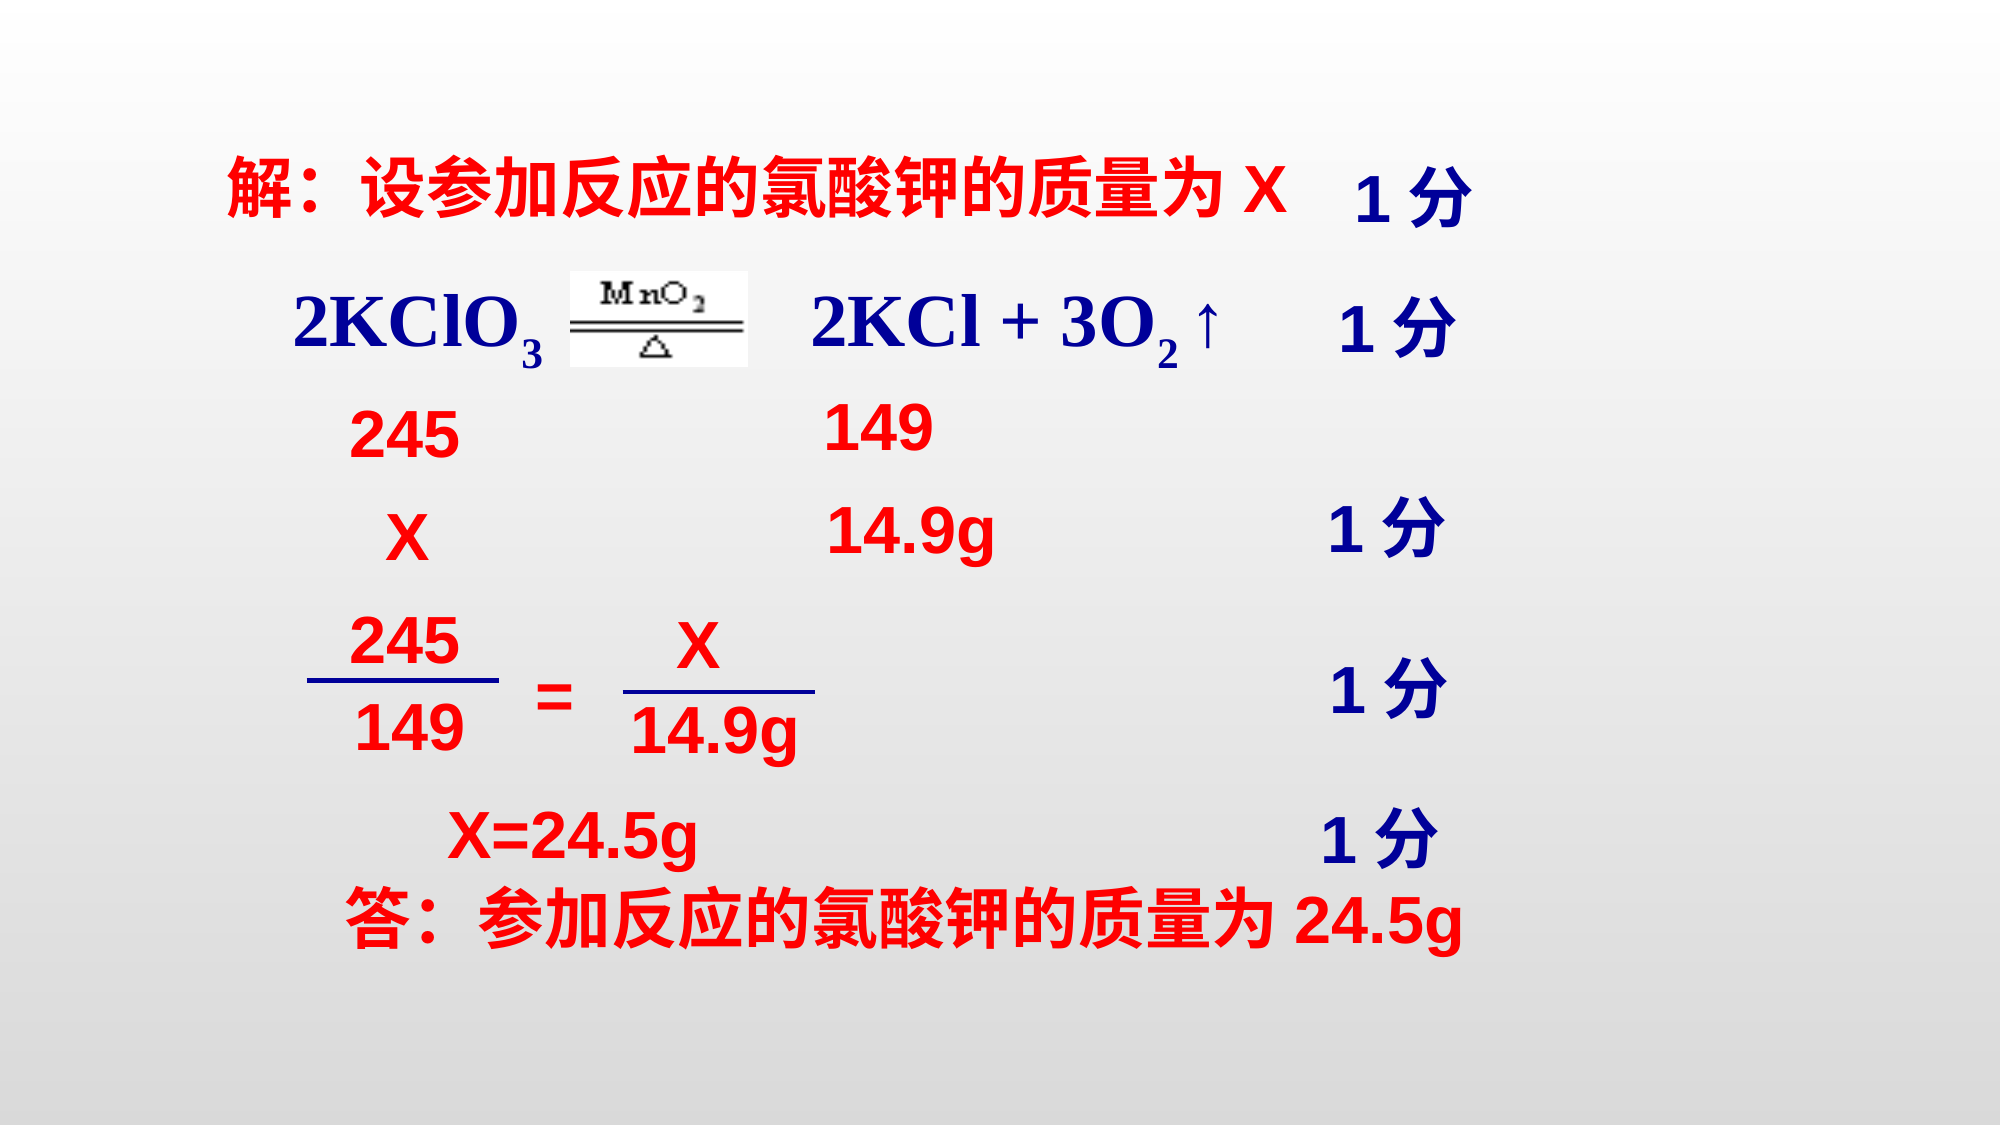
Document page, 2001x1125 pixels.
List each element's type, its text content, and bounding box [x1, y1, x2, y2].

text_box X [370, 486, 445, 582]
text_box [275, 271, 1269, 378]
text_box 1分 [1305, 789, 1456, 884]
text_box 14.9g [615, 679, 816, 775]
text_box 答：参加反应的氯酸钾的质量为24.5g [329, 869, 1480, 965]
text_box 245 [335, 589, 476, 678]
text_box 1分 [1323, 278, 1473, 373]
text_box 245 [334, 383, 476, 478]
text_box 1分 [1312, 477, 1462, 573]
text_box 1分 [1314, 639, 1465, 734]
text_box 149 [339, 683, 481, 772]
text_box 1分 [1339, 148, 1489, 244]
text_box X=24.5g [432, 784, 716, 869]
text_box 解：设参加反应的氯酸钾的质量为X [211, 138, 1303, 234]
text_box X [662, 594, 737, 679]
text_box 149 [809, 378, 951, 472]
text_box 14.9g [812, 479, 1013, 575]
text_box = [520, 645, 590, 741]
